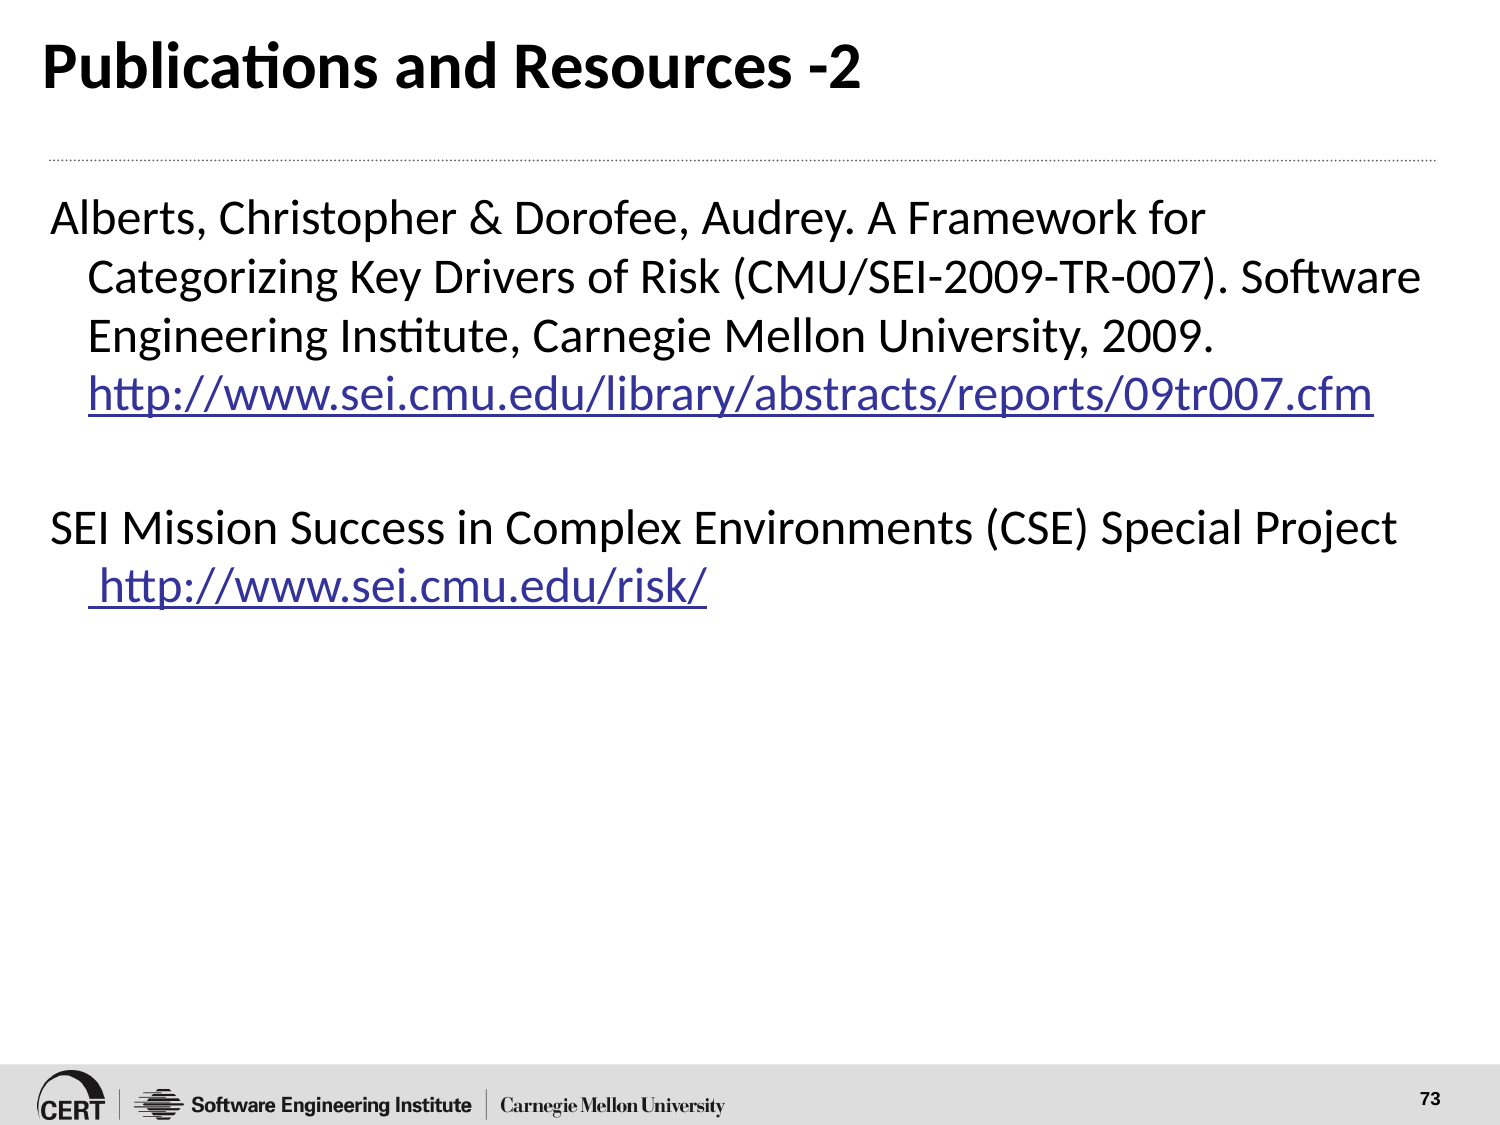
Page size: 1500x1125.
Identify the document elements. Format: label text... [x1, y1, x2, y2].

list Alberts, Christopher & Dorofee, Audrey. A Framework for Categorizing Key Drivers of Risk (CMU/SEI-2009-TR-007). Software Engineering Institute, Carnegie Mellon University, 2009. http://www.sei.cmu.edu/library/abstracts/reports/09tr007.cfm SEI Mission Success in Complex Environments (CSE) Special Project http://www.sei.cmu.edu/risk/ [49, 187, 1438, 1001]
title Publications and Resources -2 [42, 37, 1434, 155]
picture [37, 1069, 725, 1122]
